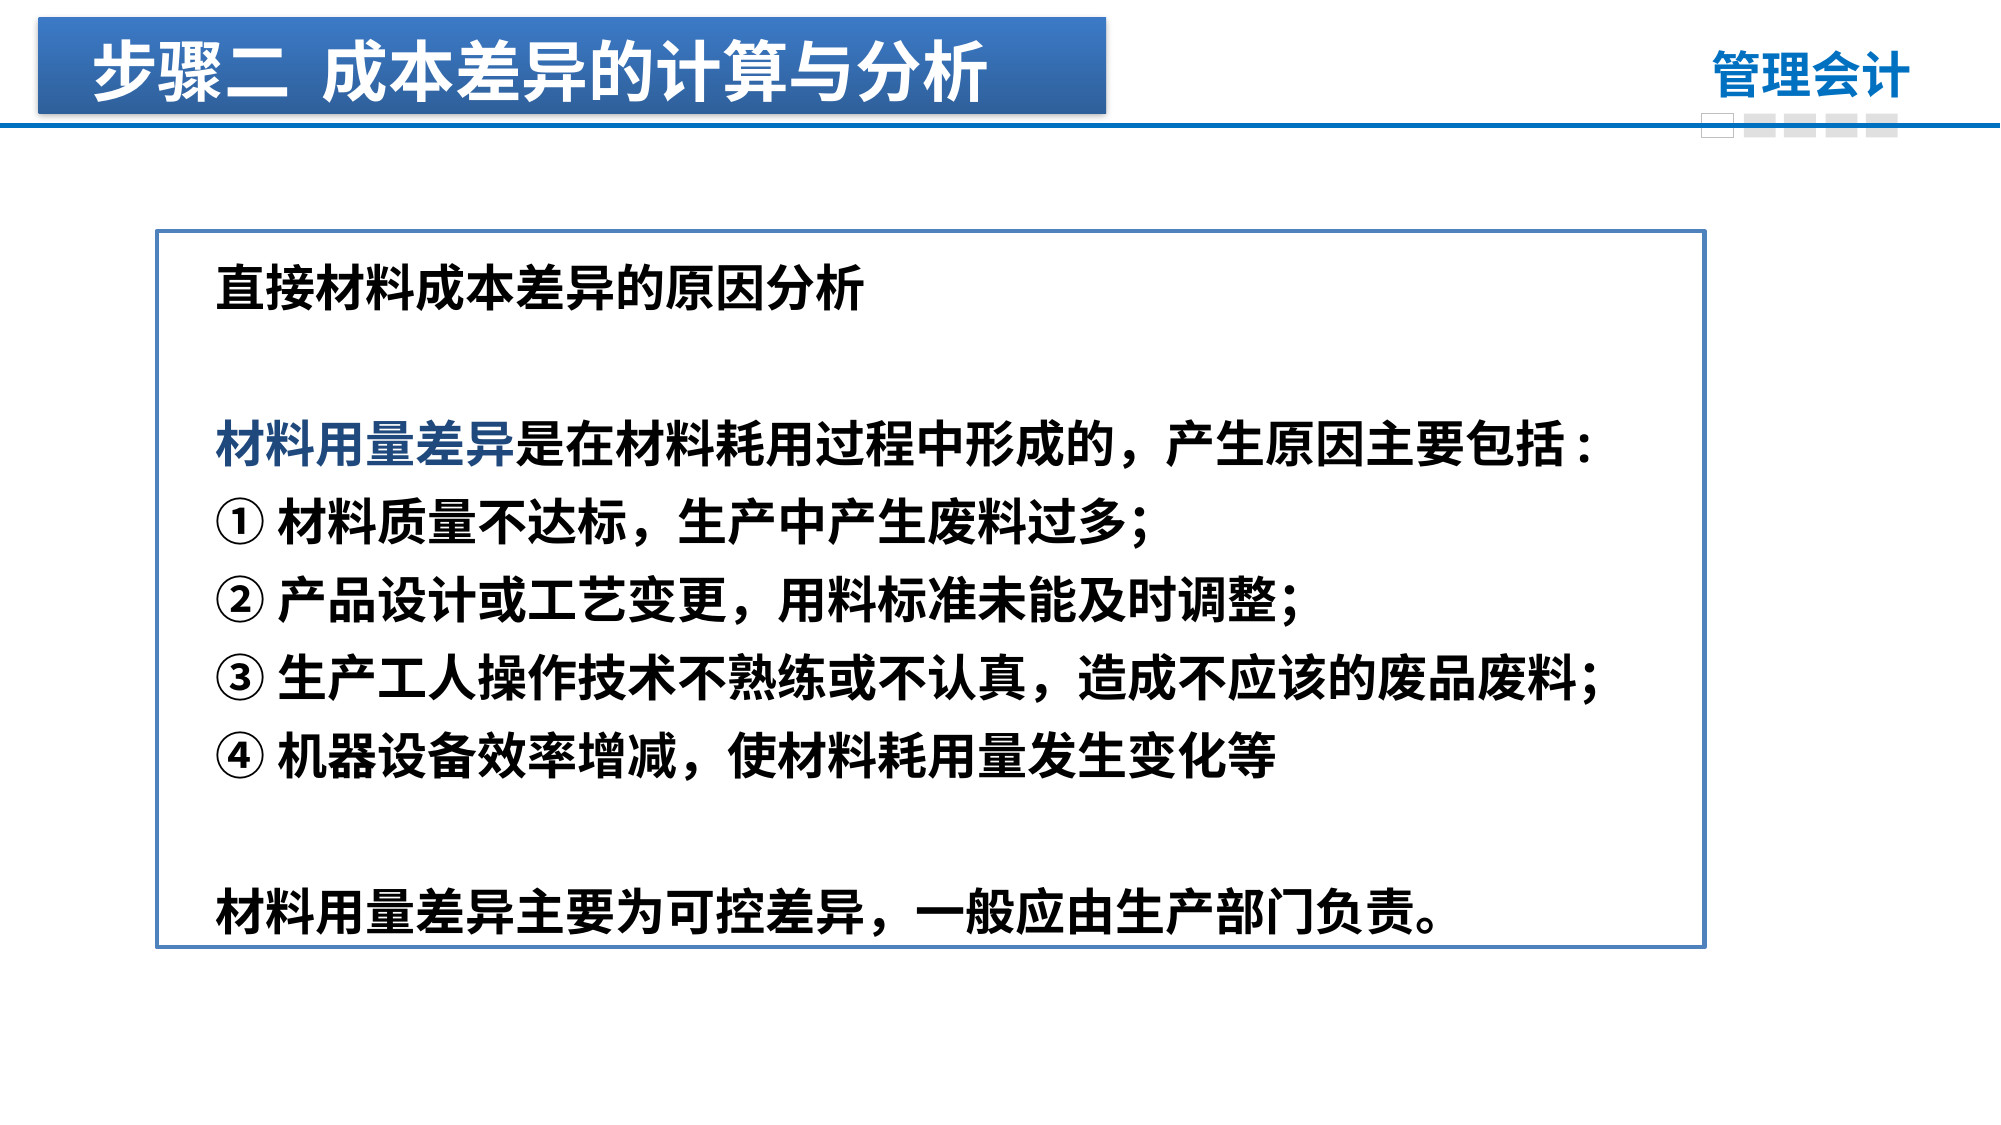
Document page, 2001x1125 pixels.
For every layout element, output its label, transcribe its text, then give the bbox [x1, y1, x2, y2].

text_box 直接材料成本差异的原因分析 材料用量差异是在材料耗用过程中形成的，产生原因主要包括: ①材料质量不达标，生产中产生废料过多； ②产品设计或工艺变更，用料标准未能及时调整； ③生产工人操作技术不熟练或不认真，造成不应该的废品废料； ④机器设备效率增减，使材料耗用量发生变化等 材料用量差异主要为可控差异，一般应由生产部门负责。 [155, 229, 1707, 949]
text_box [38, 17, 1107, 119]
